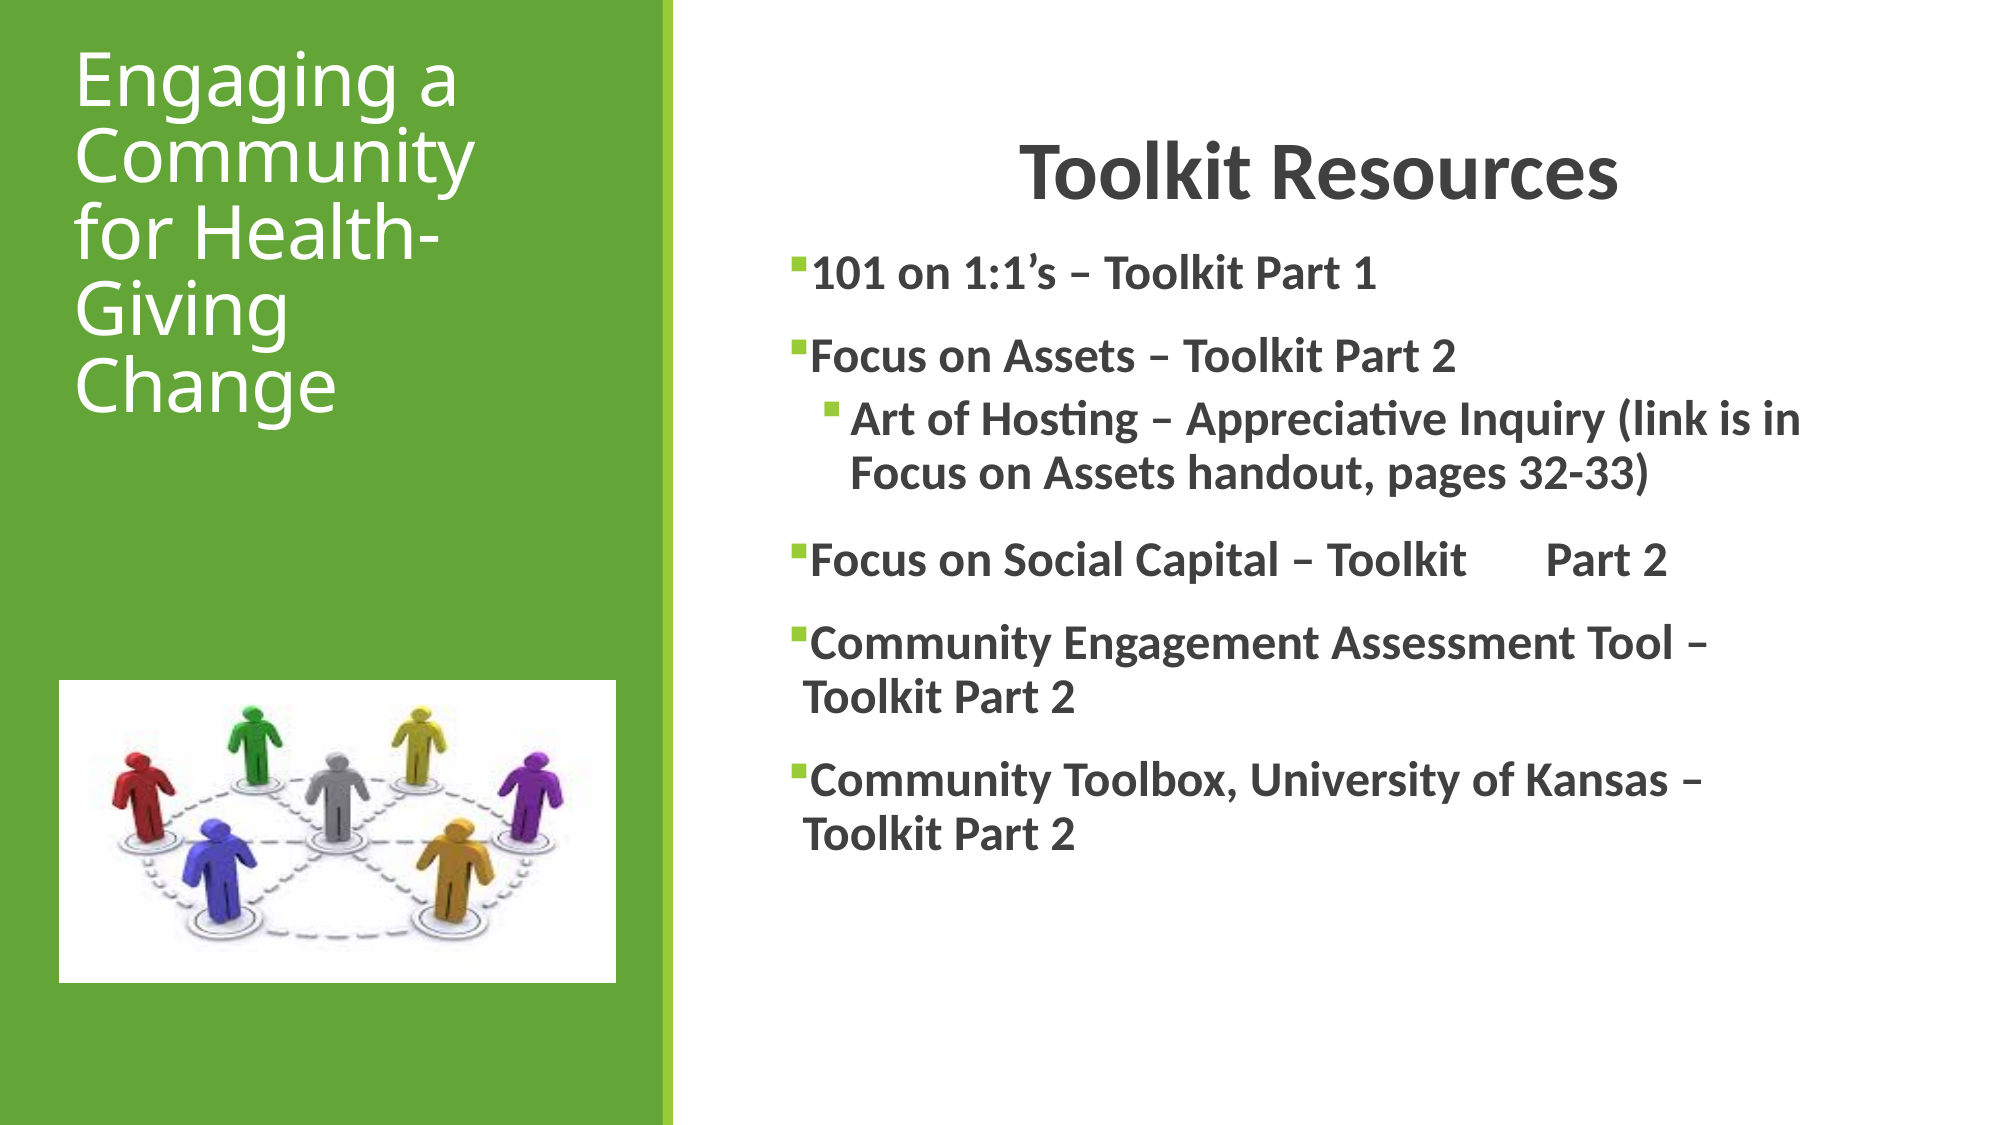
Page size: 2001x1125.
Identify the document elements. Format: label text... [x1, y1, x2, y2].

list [58, 680, 617, 983]
list Toolkit Resources 101 on 1:1’s – Toolkit Part 1 Focus on Assets – Toolkit Part 2 Art of Hosting – Appreciative Inquiry (link is in Focus on Assets handout, pages 32-33) Focus on Social Capital – Toolkit Part 2 Community Engagement Assessment Tool – Toolkit Part 2 Community Toolbox, University of Kansas – Toolkit Part 2 [787, 120, 1853, 983]
title Engaging a Community for Health-Giving Change [59, 59, 584, 435]
